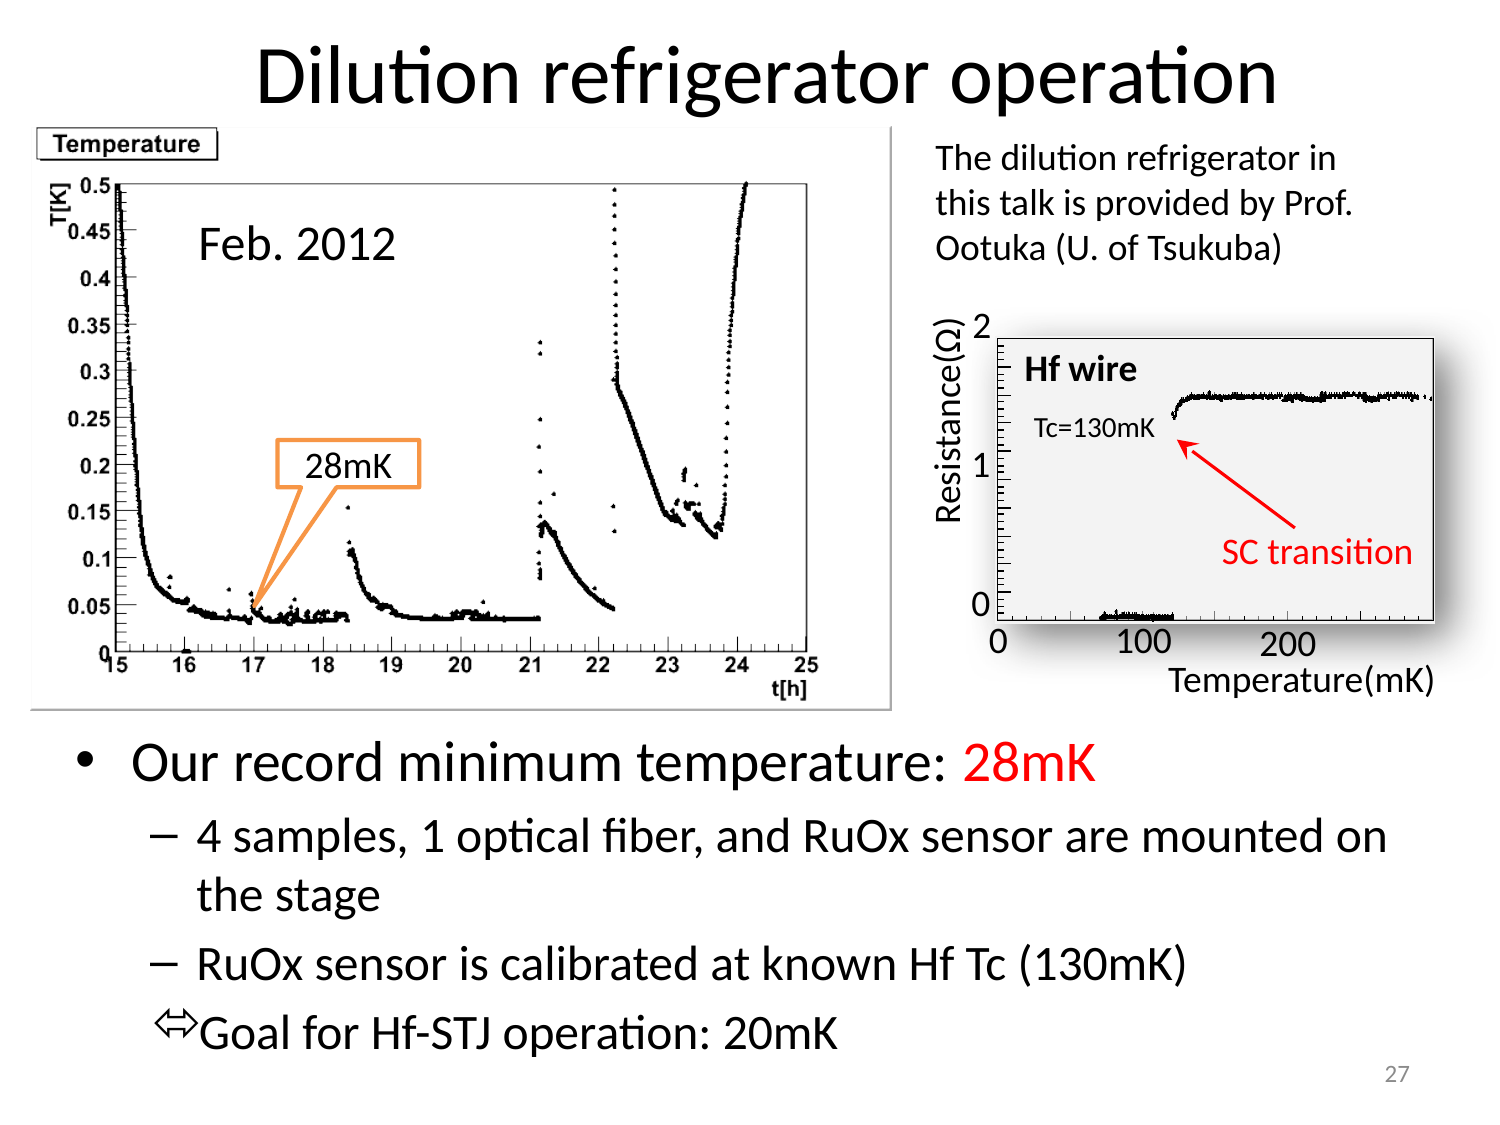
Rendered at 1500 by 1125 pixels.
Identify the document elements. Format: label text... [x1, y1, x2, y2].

text_box The dilution refrigerator in this talk is provided by Prof. Ootuka (U. of Tsukuba) [920, 125, 1395, 229]
picture [29, 125, 892, 711]
title Dilution refrigerator operation [92, 12, 1443, 128]
slide_number 27 [1074, 1042, 1425, 1103]
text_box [915, 230, 1453, 744]
list Our record minimum temperature: 28mK 4 samples, 1 optical fiber, and RuOx sensor are mounted on the stage RuOx sensor is calibrated at known Hf Tc (130mK) Goal for Hf-STJ operation: 20mK [60, 716, 1475, 1071]
